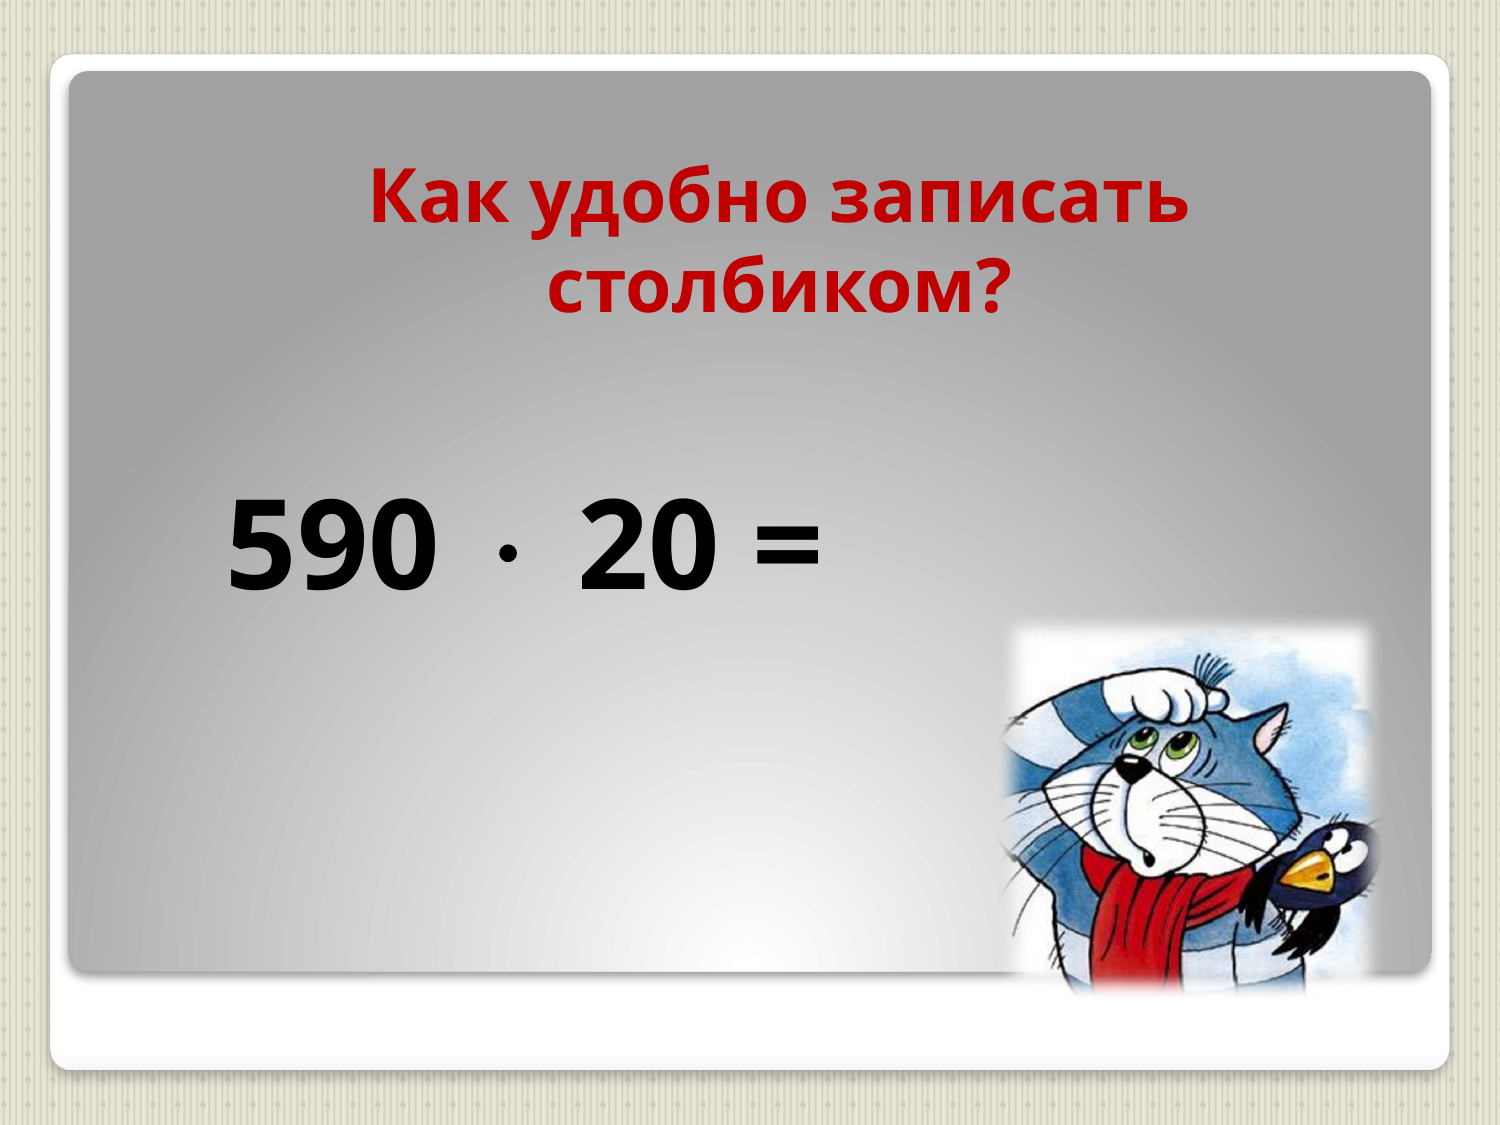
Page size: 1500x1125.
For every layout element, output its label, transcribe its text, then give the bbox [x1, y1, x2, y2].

text_box 590  20 = [210, 456, 1313, 622]
picture [995, 609, 1387, 1000]
text_box Как удобно записать столбиком? [128, 140, 1430, 336]
